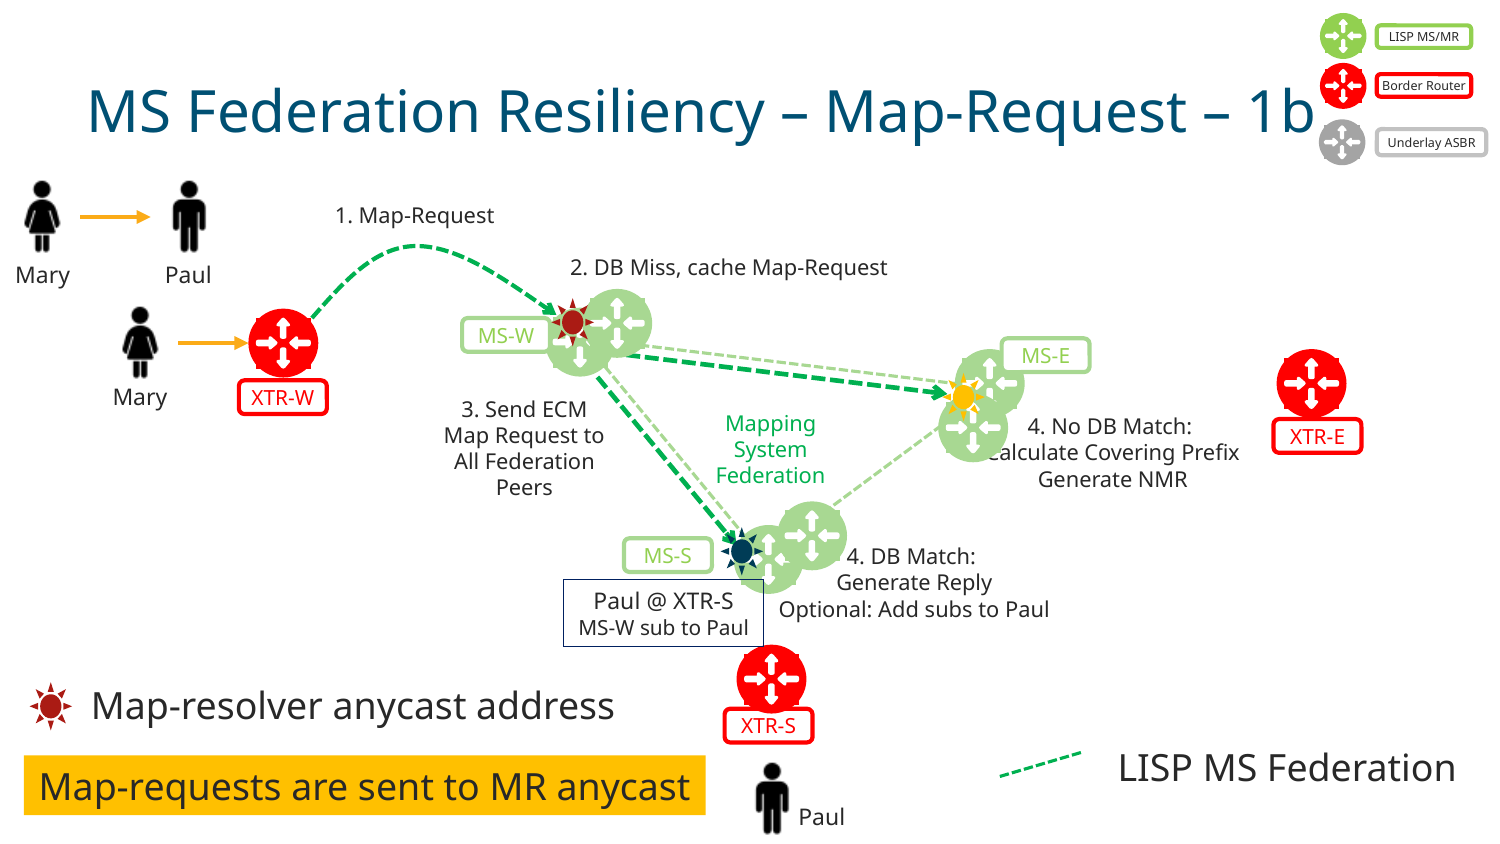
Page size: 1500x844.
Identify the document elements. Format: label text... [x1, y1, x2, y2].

text_box MS-E [999, 336, 1092, 375]
text_box Mary [0, 255, 85, 296]
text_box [582, 288, 653, 359]
text_box LISP MS Federation [1102, 736, 1473, 797]
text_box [597, 376, 737, 546]
text_box [321, 243, 553, 318]
text_box 4. DB Match: Generate Reply Optional: Add subs to Paul [764, 535, 1073, 629]
title MS Federation Resiliency – Map-Request – 1b [71, 55, 1441, 176]
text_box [724, 644, 813, 743]
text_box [776, 501, 848, 571]
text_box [937, 393, 1009, 463]
text_box Mapping System Federation [748, 403, 850, 496]
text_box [1273, 348, 1362, 454]
text_box 4. No DB Match: Calculate Covering Prefix Generate NMR [970, 405, 1271, 499]
text_box 2. DB Miss, cache Map-Request [555, 246, 904, 288]
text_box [1318, 119, 1366, 166]
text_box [999, 752, 1082, 777]
text_box [27, 680, 75, 733]
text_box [238, 308, 328, 415]
picture [101, 304, 179, 382]
picture [733, 760, 811, 839]
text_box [958, 348, 1025, 419]
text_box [1319, 12, 1472, 109]
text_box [733, 524, 804, 595]
picture [3, 178, 81, 256]
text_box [793, 407, 966, 536]
text_box MS-S [621, 554, 715, 575]
text_box MS-W [460, 315, 539, 354]
text_box 1. Map-Request [320, 194, 510, 236]
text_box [657, 341, 956, 384]
text_box [724, 559, 728, 571]
text_box Map-requests are sent to MR anycast [23, 755, 706, 816]
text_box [607, 352, 948, 395]
picture [150, 178, 228, 256]
text_box Paul @ XTR-S MS-W sub to Paul [563, 579, 764, 647]
text_box Underlay ASBR [1374, 126, 1489, 158]
text_box Paul [816, 794, 861, 837]
text_box 3. Send ECM Map Request to All Federation Peers [425, 387, 592, 508]
text_box Mary [97, 382, 183, 417]
text_box [568, 296, 576, 306]
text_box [544, 307, 600, 377]
text_box Paul [150, 263, 227, 296]
text_box Map-resolver anycast address [76, 674, 631, 735]
